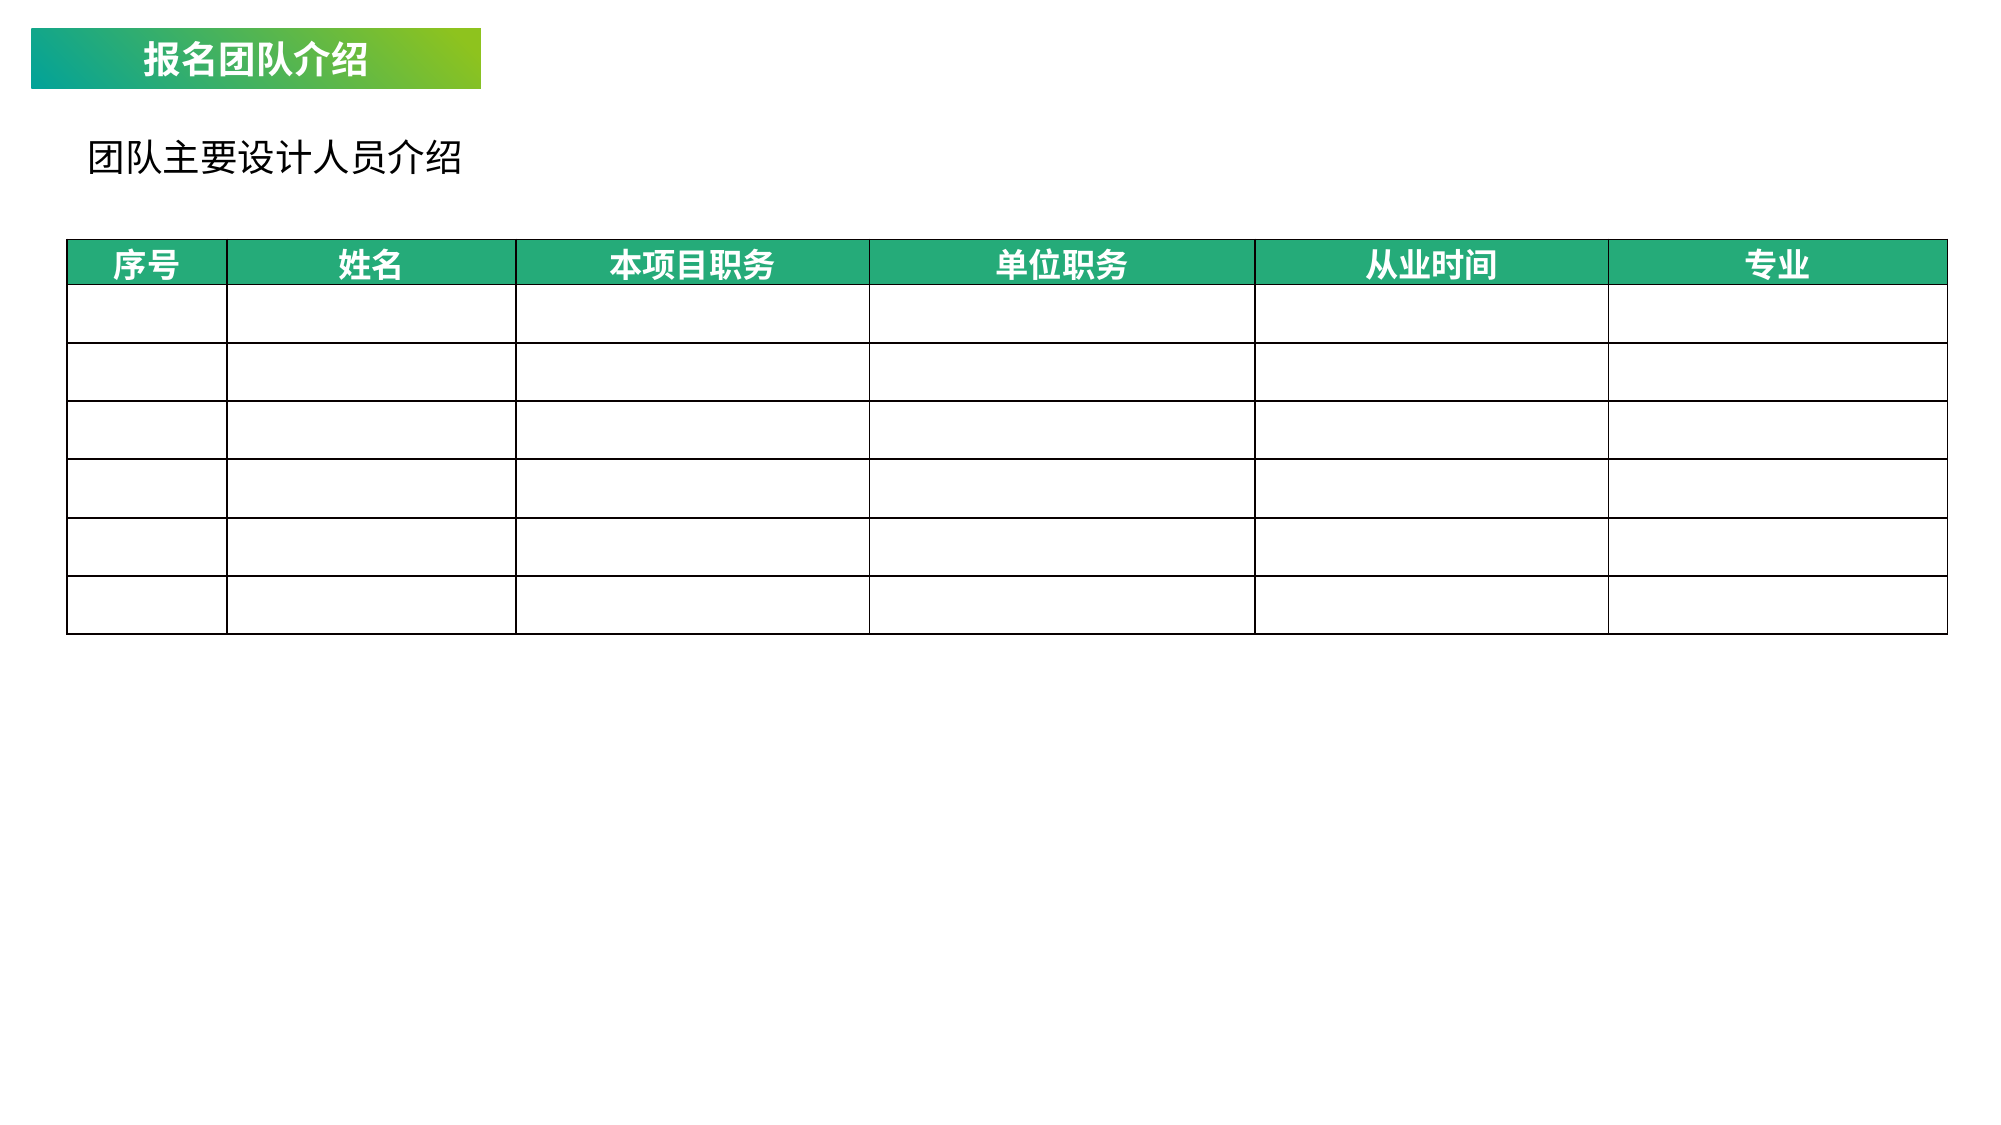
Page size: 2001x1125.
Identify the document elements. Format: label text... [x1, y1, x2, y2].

table_cell [1609, 402, 1947, 458]
table_cell [68, 519, 226, 575]
table_cell [68, 344, 226, 400]
table_cell [68, 460, 226, 517]
table_cell [228, 344, 515, 400]
table_cell [1256, 460, 1608, 517]
table_header 本项目职务 [517, 240, 869, 284]
text_box 团队主要设计人员介绍 [72, 104, 1105, 187]
table_cell [228, 285, 515, 342]
table_cell [228, 460, 515, 517]
table_cell [870, 519, 1254, 575]
table_cell [870, 577, 1254, 633]
table_cell [228, 519, 515, 575]
table_cell [68, 577, 226, 633]
table_cell [517, 577, 869, 633]
table_cell [1609, 519, 1947, 575]
table_header 从业时间 [1256, 240, 1608, 284]
table_header 单位职务 [870, 240, 1254, 284]
table_header 序号 [68, 240, 226, 284]
table_cell [517, 285, 869, 342]
text_box 报名团队介绍 [30, 27, 482, 90]
table_cell [870, 402, 1254, 458]
table_header 专业 [1609, 240, 1947, 284]
table_cell [1256, 344, 1608, 400]
table_cell [228, 402, 515, 458]
table_cell [1256, 577, 1608, 633]
table_cell [870, 285, 1254, 342]
table_cell [1609, 285, 1947, 342]
table_cell [1609, 344, 1947, 400]
table_cell [68, 402, 226, 458]
table_cell [870, 344, 1254, 400]
table_header 姓名 [228, 240, 515, 284]
table_cell [517, 344, 869, 400]
table_cell [1256, 402, 1608, 458]
table_cell [870, 460, 1254, 517]
table_cell [1256, 519, 1608, 575]
table_cell [1256, 285, 1608, 342]
table_cell [228, 577, 515, 633]
table_cell [68, 285, 226, 342]
table_cell [1609, 577, 1947, 633]
table_cell [517, 402, 869, 458]
table_cell [1609, 460, 1947, 517]
table_cell [517, 460, 869, 517]
table_cell [517, 519, 869, 575]
